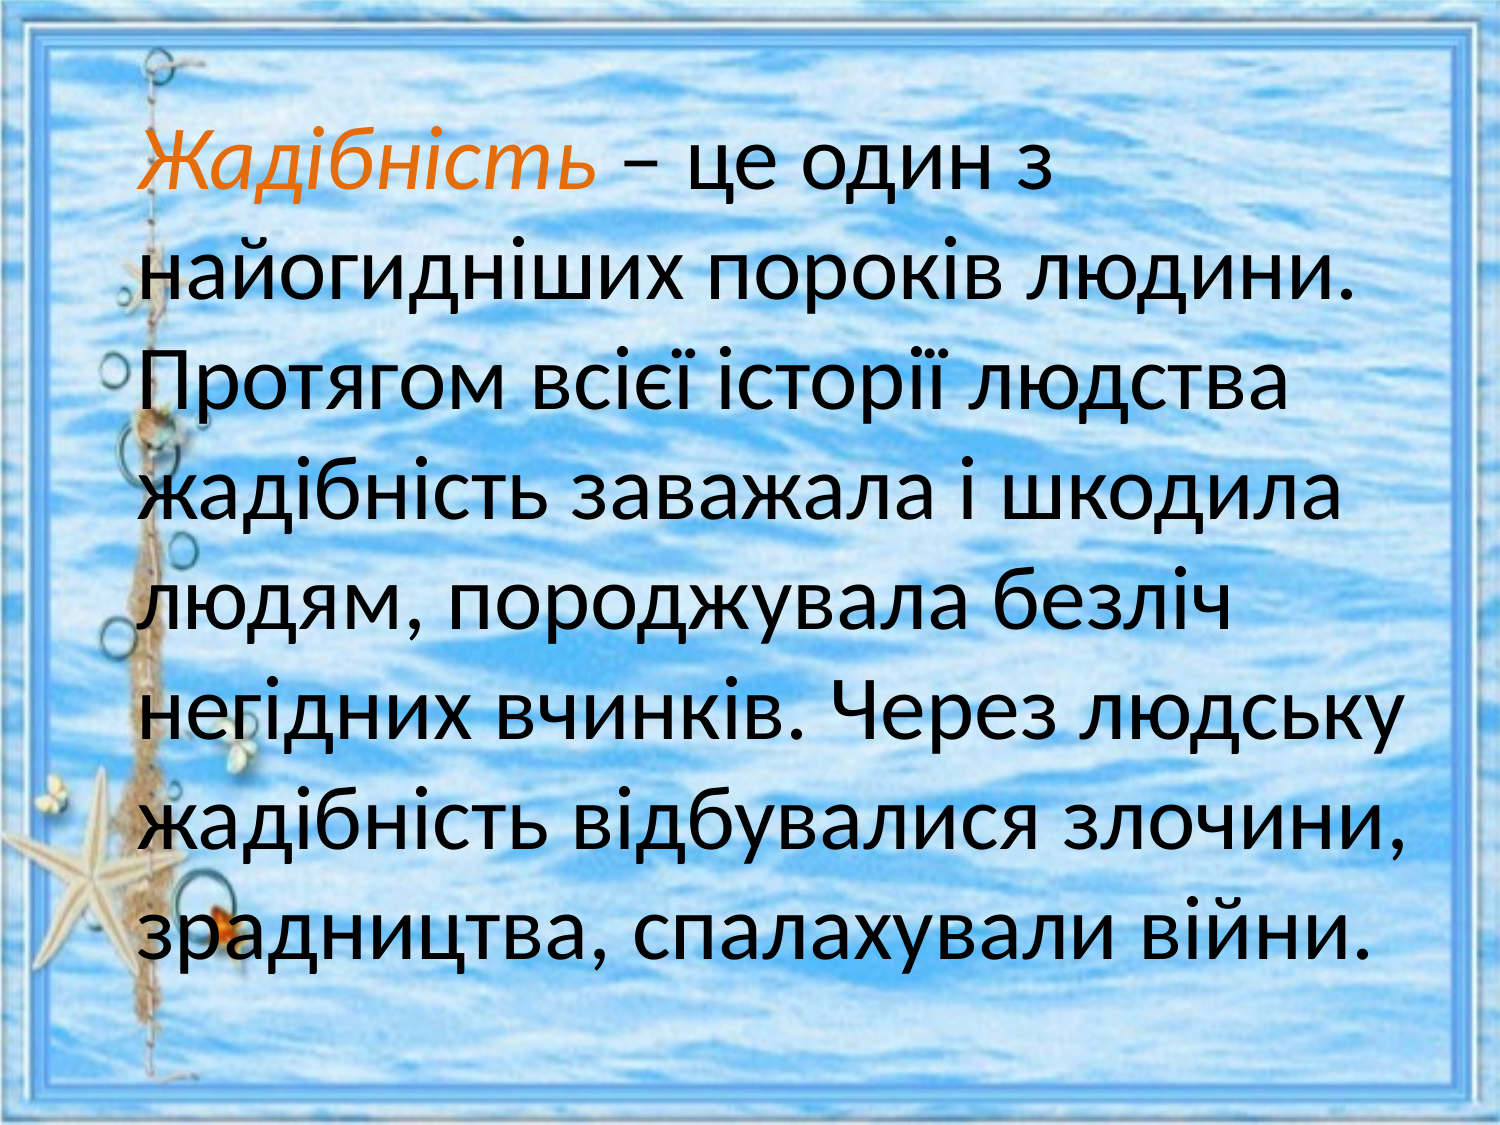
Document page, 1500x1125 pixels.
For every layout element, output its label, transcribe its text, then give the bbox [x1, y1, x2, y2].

list Жадібність – це один з найогидніших пороків людини. Протягом всієї історії людства жадібність заважала і шкодила людям, породжувала безліч негідних вчинків. Через людську жадібність відбувалися злочини, зрадництва, спалахували війни. [64, 90, 1436, 1094]
picture [0, 0, 1500, 1125]
